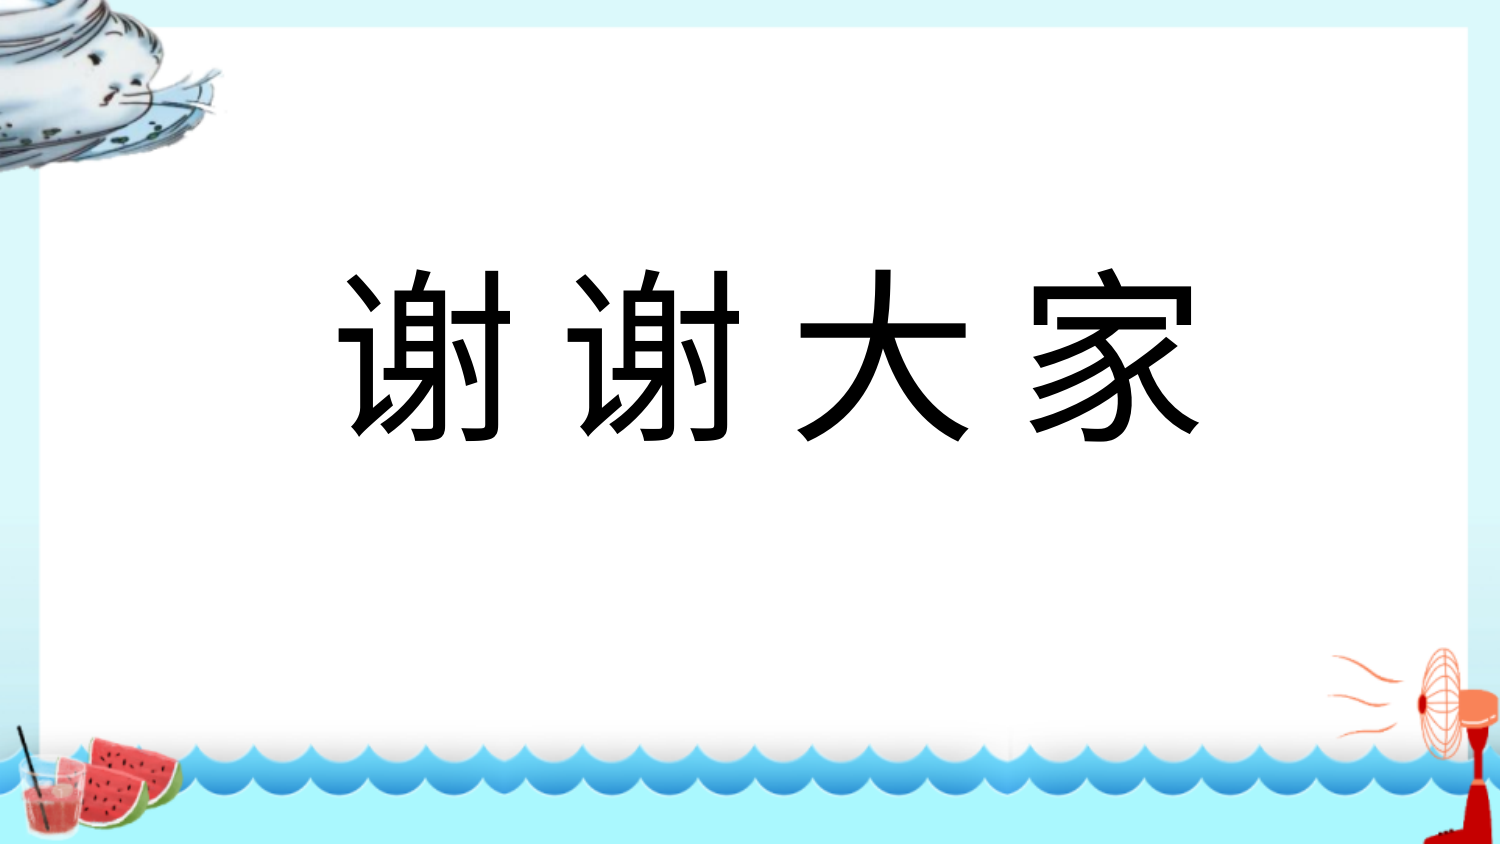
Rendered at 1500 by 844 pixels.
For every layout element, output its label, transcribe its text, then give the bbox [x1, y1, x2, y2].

text_box 谢 谢 大 家 [266, 234, 1270, 471]
picture [0, 0, 1500, 844]
